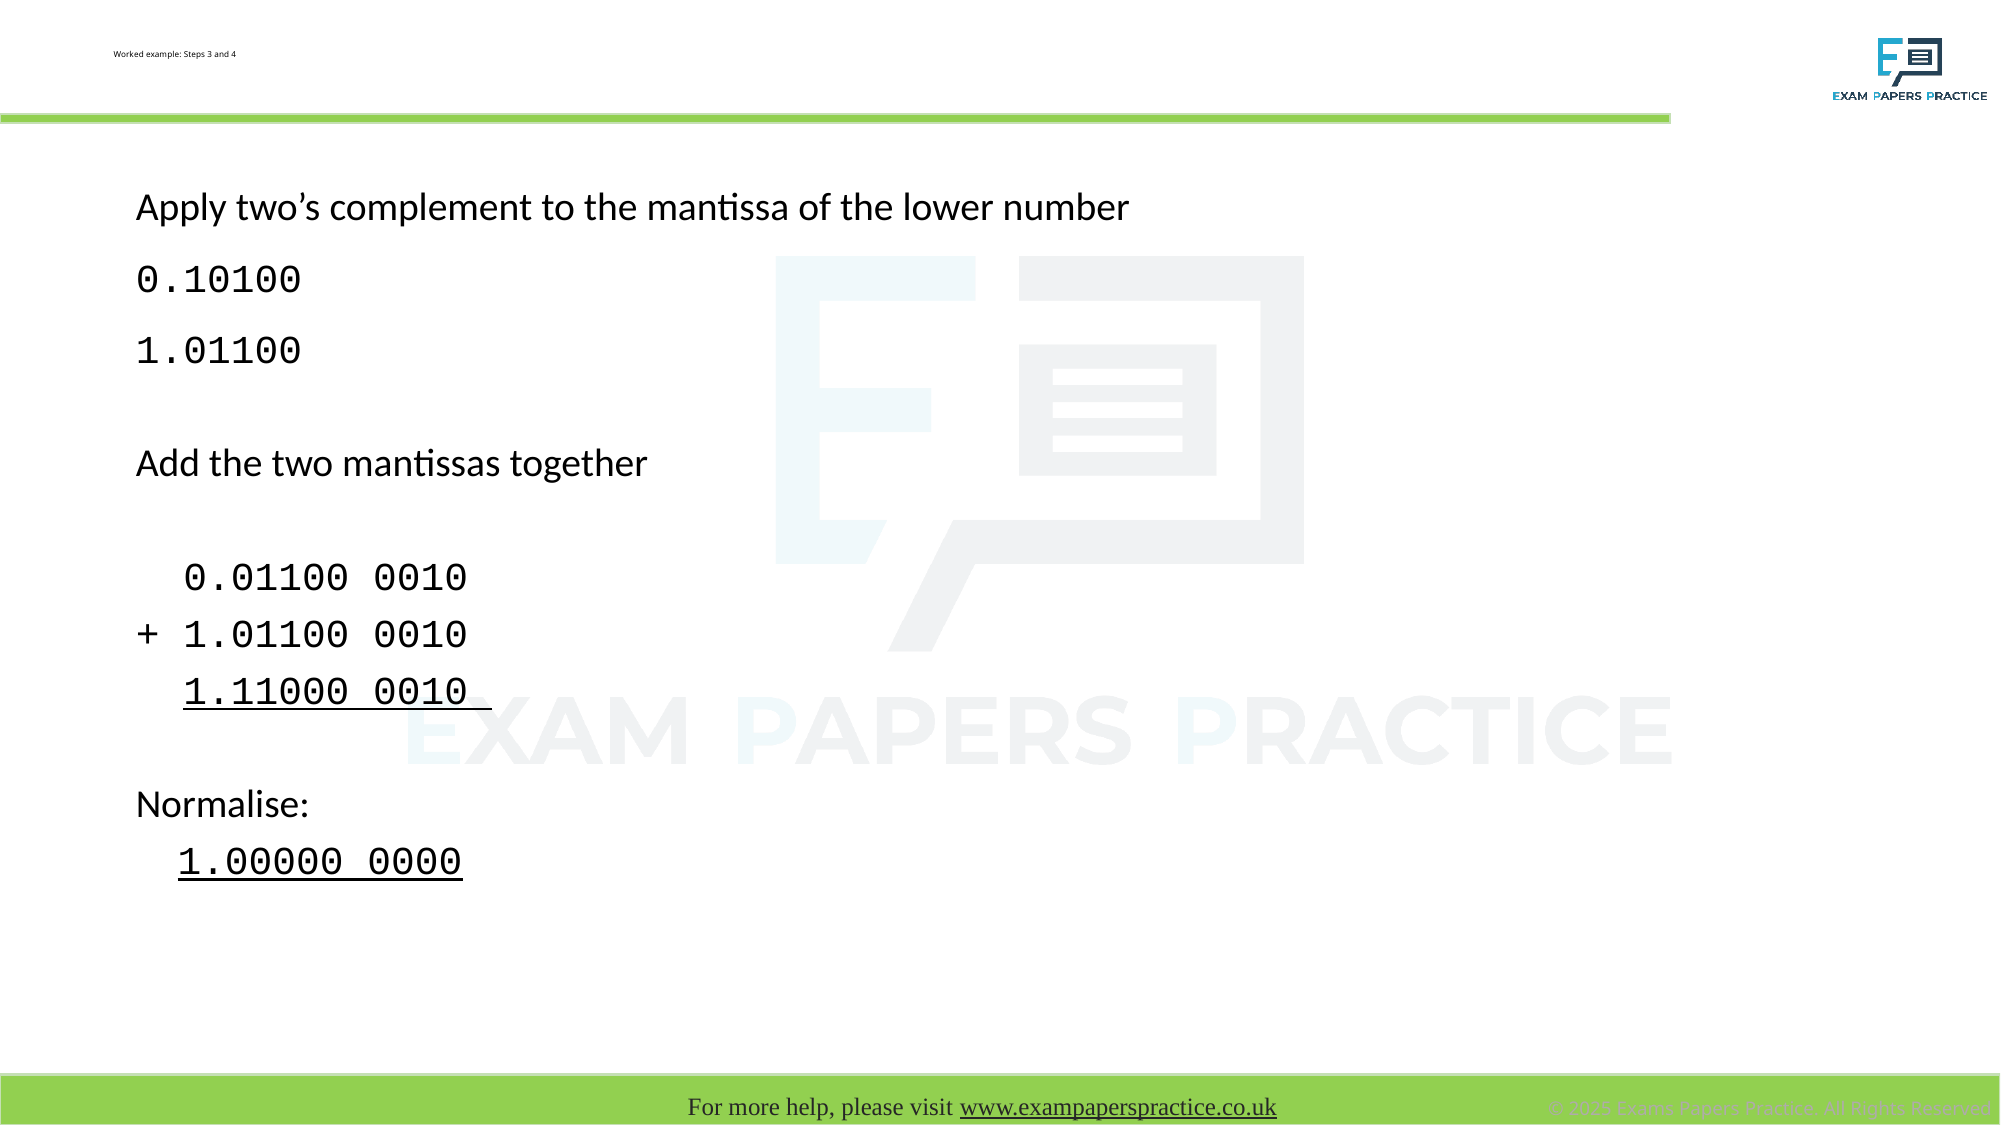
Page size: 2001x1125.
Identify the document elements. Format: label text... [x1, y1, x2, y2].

title Worked example: Steps 3 and 4 [98, 43, 1824, 68]
list Apply two’s complement to the mantissa of the lower number 0.10100 1.01100 Add the two mantissas together 0.01100 0010 + 1.01100 0010 1.11000 0010 Normalise: 1.00000 0000 [120, 179, 1846, 893]
